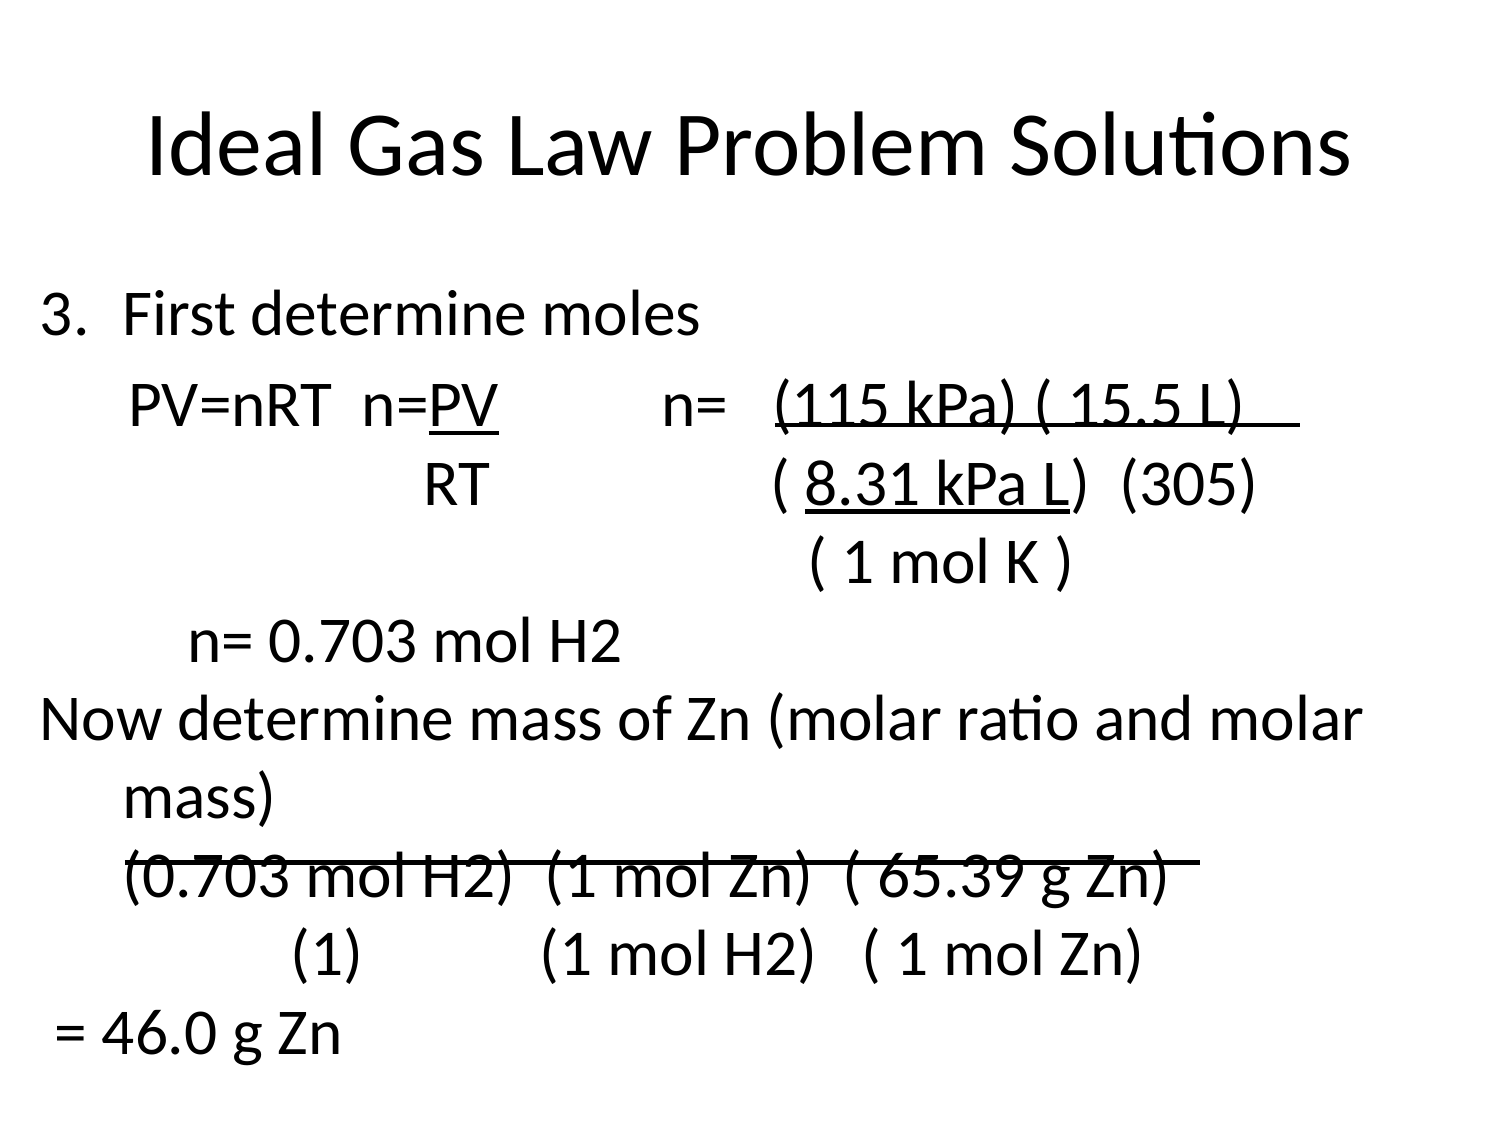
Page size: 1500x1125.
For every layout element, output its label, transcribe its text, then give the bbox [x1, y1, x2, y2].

title Ideal Gas Law Problem Solutions [75, 45, 1425, 233]
list First determine moles PV=nRT n=PV n= (115 kPa) ( 15.5 L) RT ( 8.31 kPa L) (305) ( 1 mol K ) n= 0.703 mol H2 Now determine mass of Zn (molar ratio and molar mass) (0.703 mol H2) (1 mol Zn) ( 65.39 g Zn) (1) (1 mol H2) ( 1 mol Zn) = 46.0 g Zn [24, 262, 1475, 1075]
